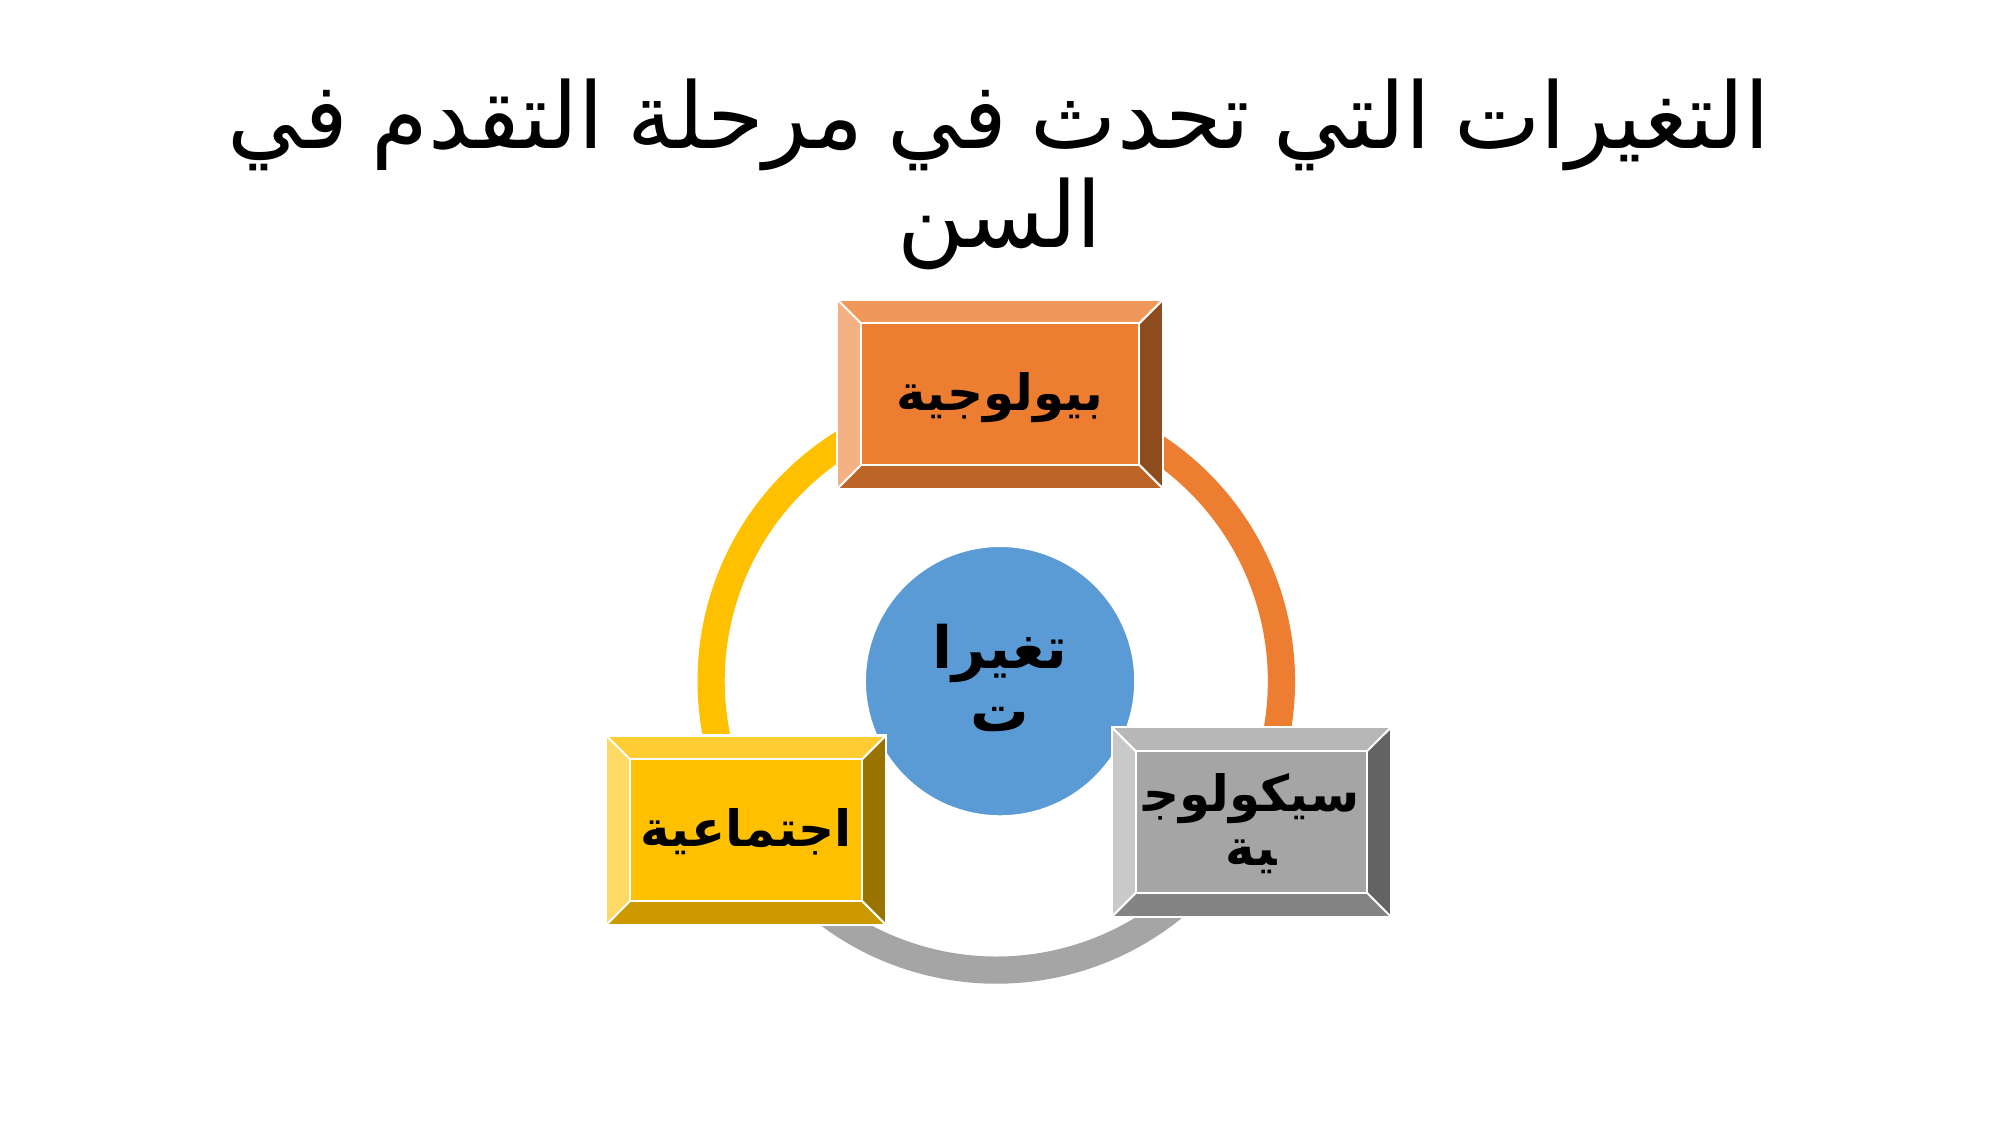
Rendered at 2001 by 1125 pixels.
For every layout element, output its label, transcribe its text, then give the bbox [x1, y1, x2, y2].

title التغيرات التي تحدث في مرحلة التقدم في السن [137, 59, 1863, 278]
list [137, 299, 1863, 1014]
